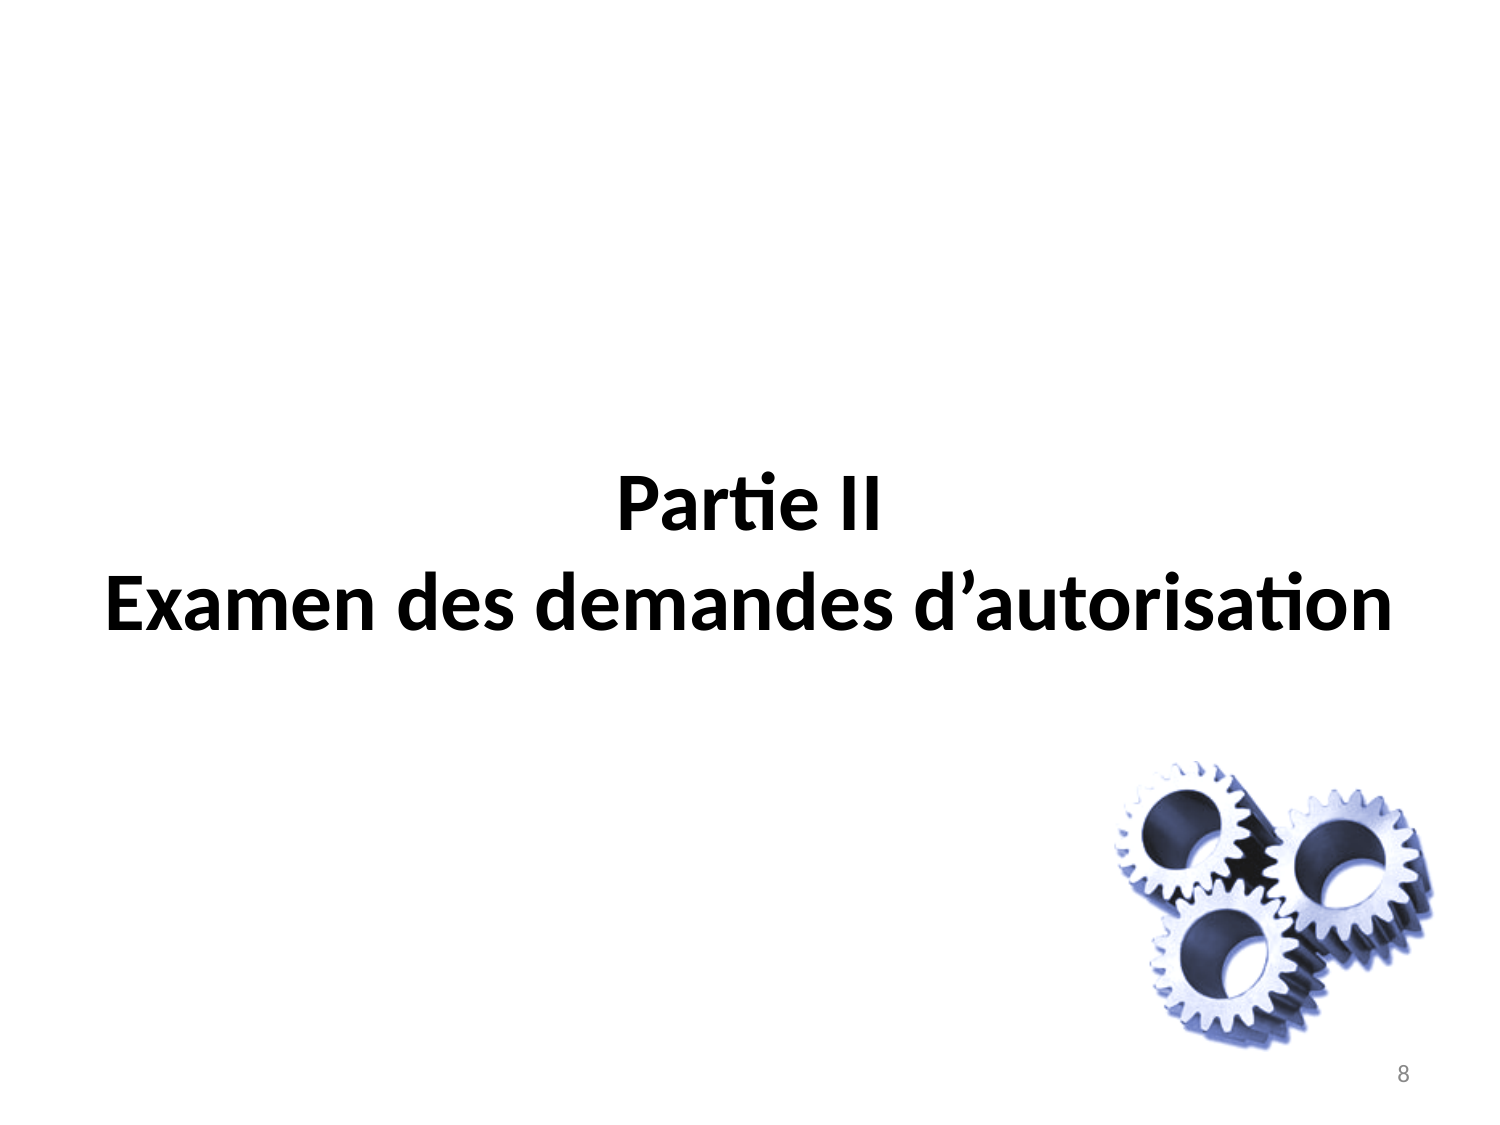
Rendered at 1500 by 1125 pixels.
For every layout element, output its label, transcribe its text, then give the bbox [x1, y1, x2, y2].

title Partie II Examen des demandes d’autorisation [75, 453, 1425, 641]
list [1112, 761, 1436, 1052]
slide_number 8 [1074, 1042, 1425, 1103]
